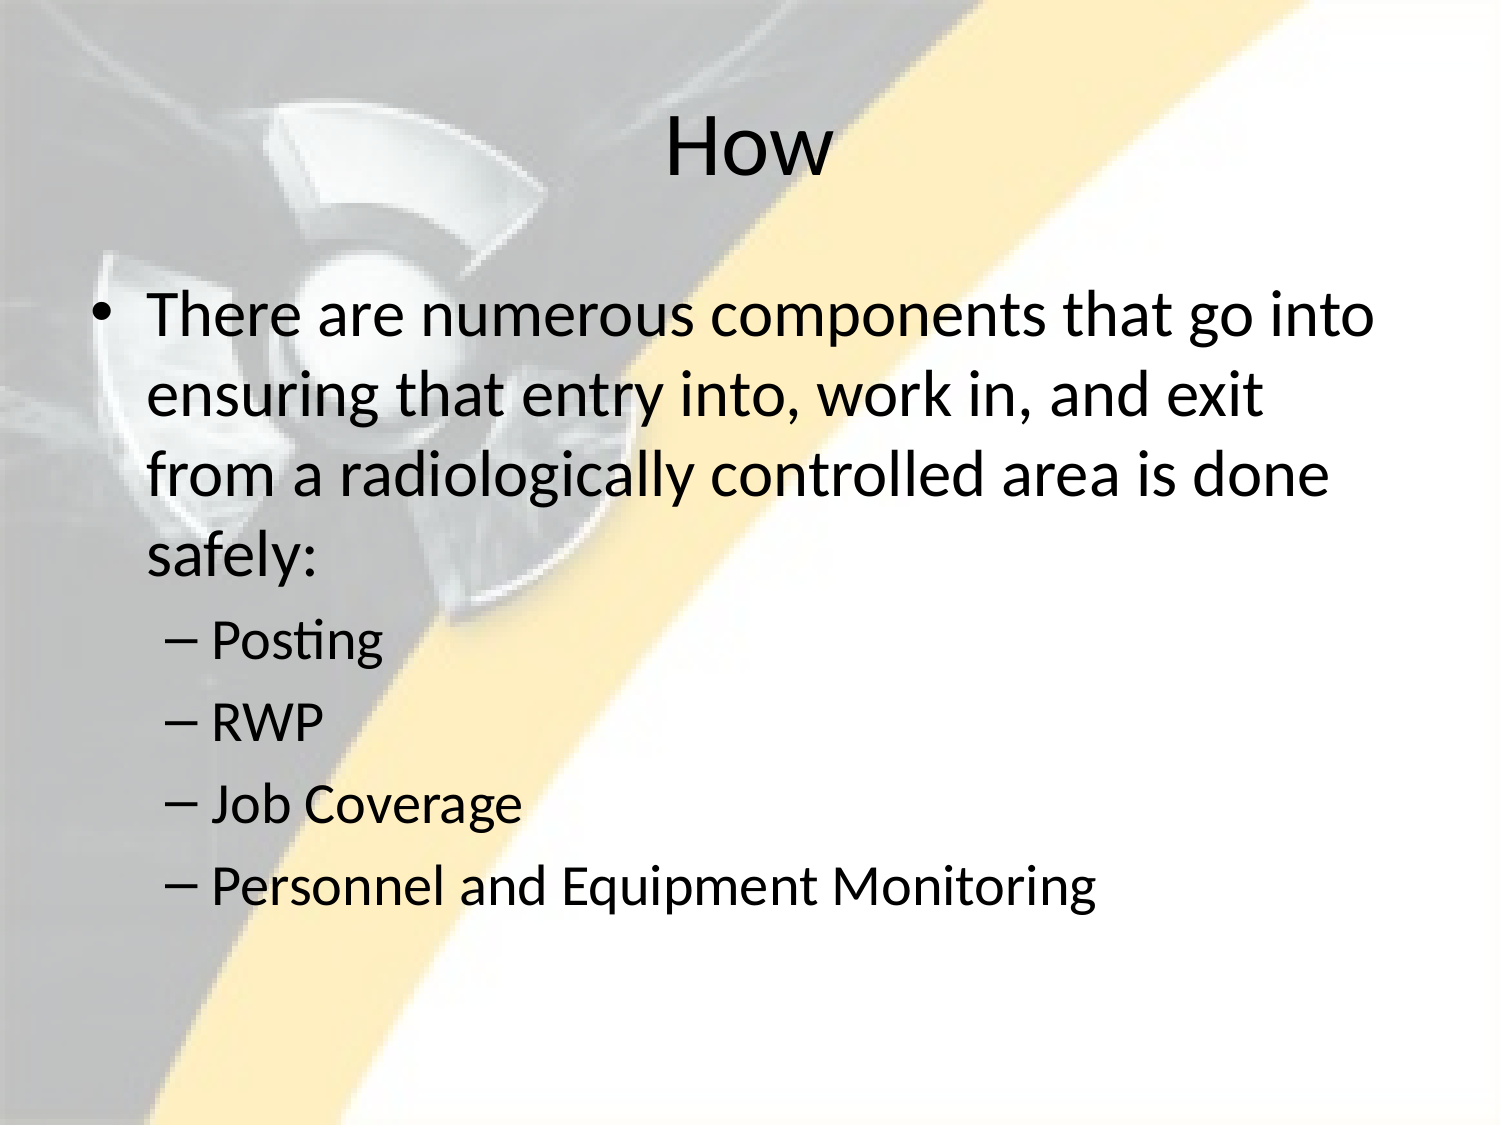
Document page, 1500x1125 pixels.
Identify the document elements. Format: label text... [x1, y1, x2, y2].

title How [75, 45, 1425, 233]
list There are numerous components that go into ensuring that entry into, work in, and exit from a radiologically controlled area is done safely: Posting RWP Job Coverage Personnel and Equipment Monitoring [75, 262, 1425, 1005]
